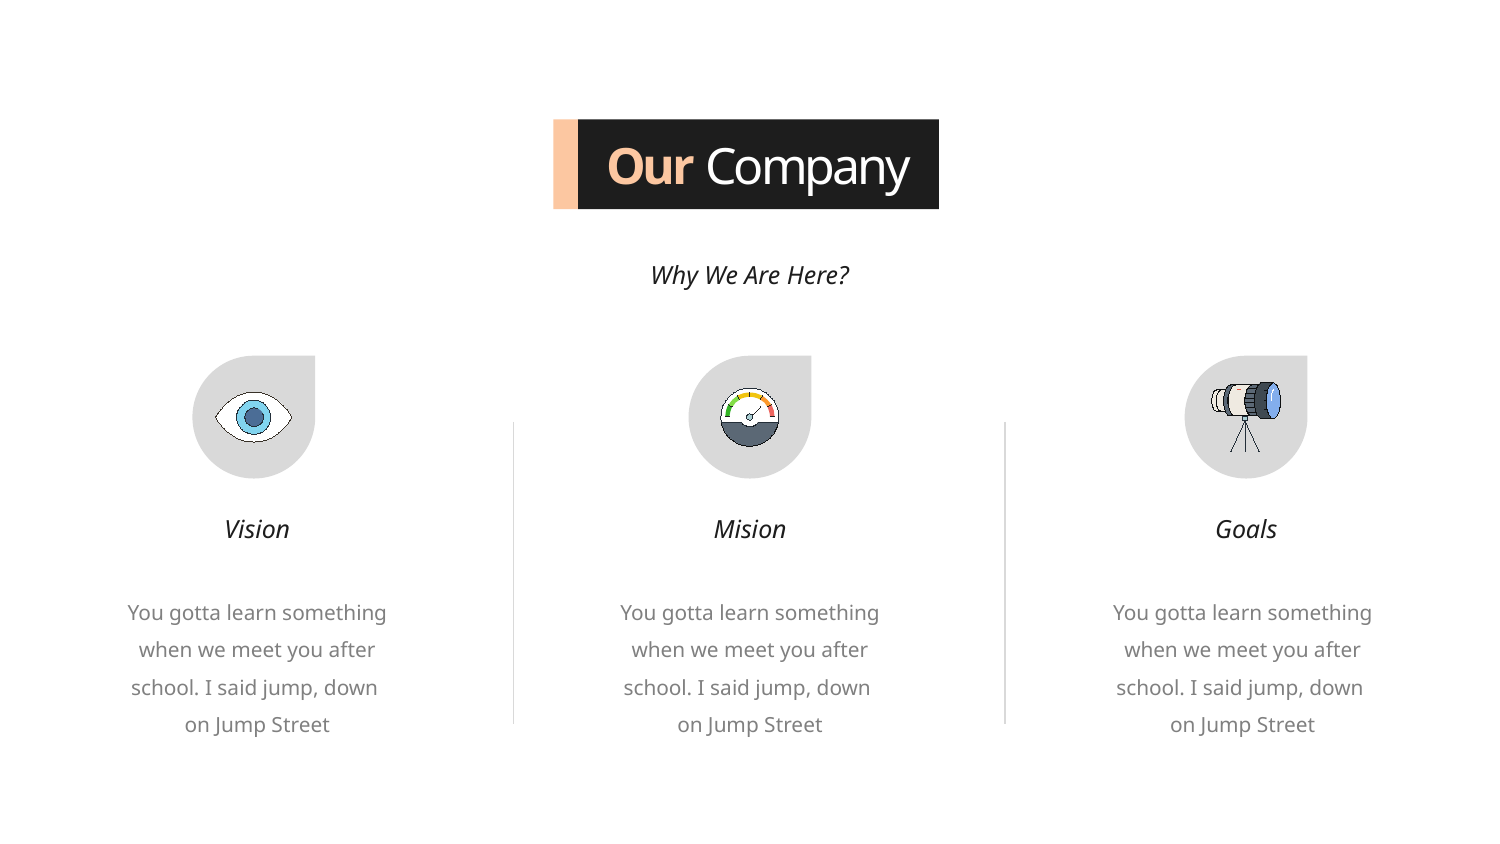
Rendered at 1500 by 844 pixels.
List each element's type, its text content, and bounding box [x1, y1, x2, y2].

text_box Vision [96, 506, 418, 564]
text_box Goals [1085, 506, 1407, 564]
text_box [720, 387, 780, 447]
text_box You gotta learn something when we meet you after school. I said jump, down on Jump Street [1080, 579, 1405, 745]
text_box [215, 391, 293, 443]
text_box [551, 117, 580, 211]
text_box Why We Are Here? [452, 251, 1048, 309]
text_box Mision [589, 506, 911, 564]
text_box Our Company [580, 119, 939, 210]
text_box You gotta learn something when we meet you after school. I said jump, down on Jump Street [587, 579, 912, 745]
text_box [686, 353, 814, 481]
text_box [1182, 353, 1310, 481]
text_box You gotta learn something when we meet you after school. I said jump, down on Jump Street [95, 579, 420, 745]
text_box [190, 353, 318, 481]
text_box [1211, 382, 1281, 452]
